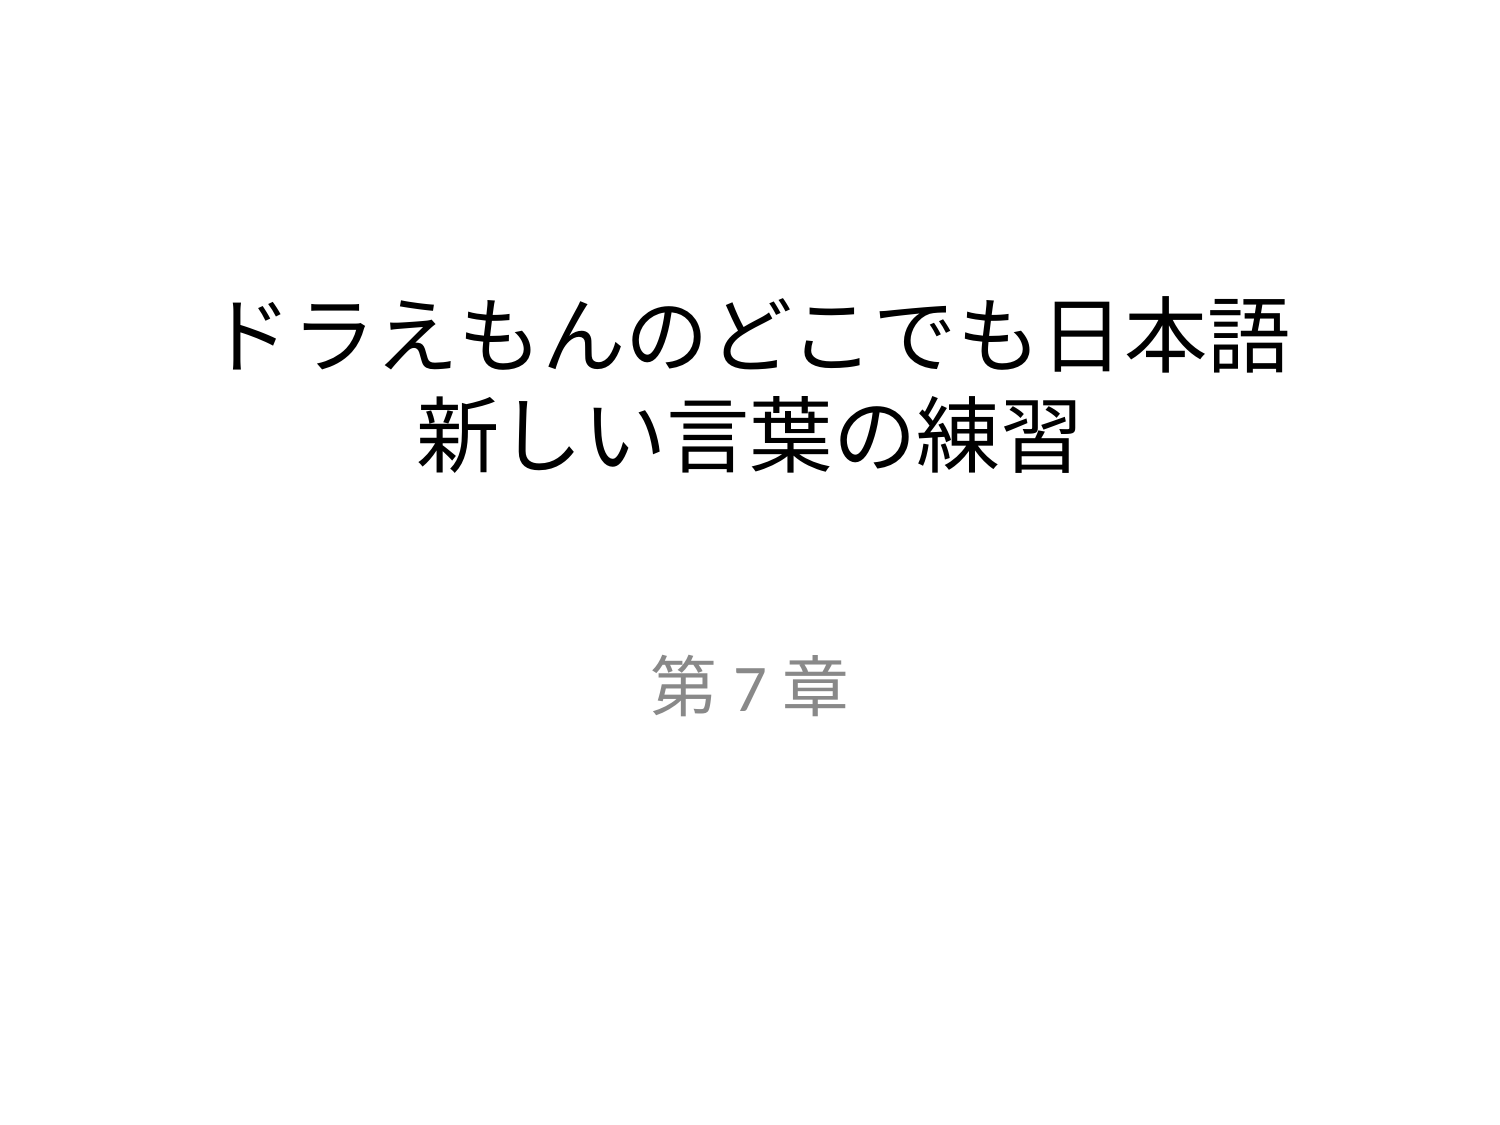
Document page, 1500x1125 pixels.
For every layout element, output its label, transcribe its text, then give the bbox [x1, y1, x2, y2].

title ドラえもんのどこでも日本語 新しい言葉の練習 [112, 274, 1388, 591]
subtitle 第7章 [224, 637, 1276, 926]
